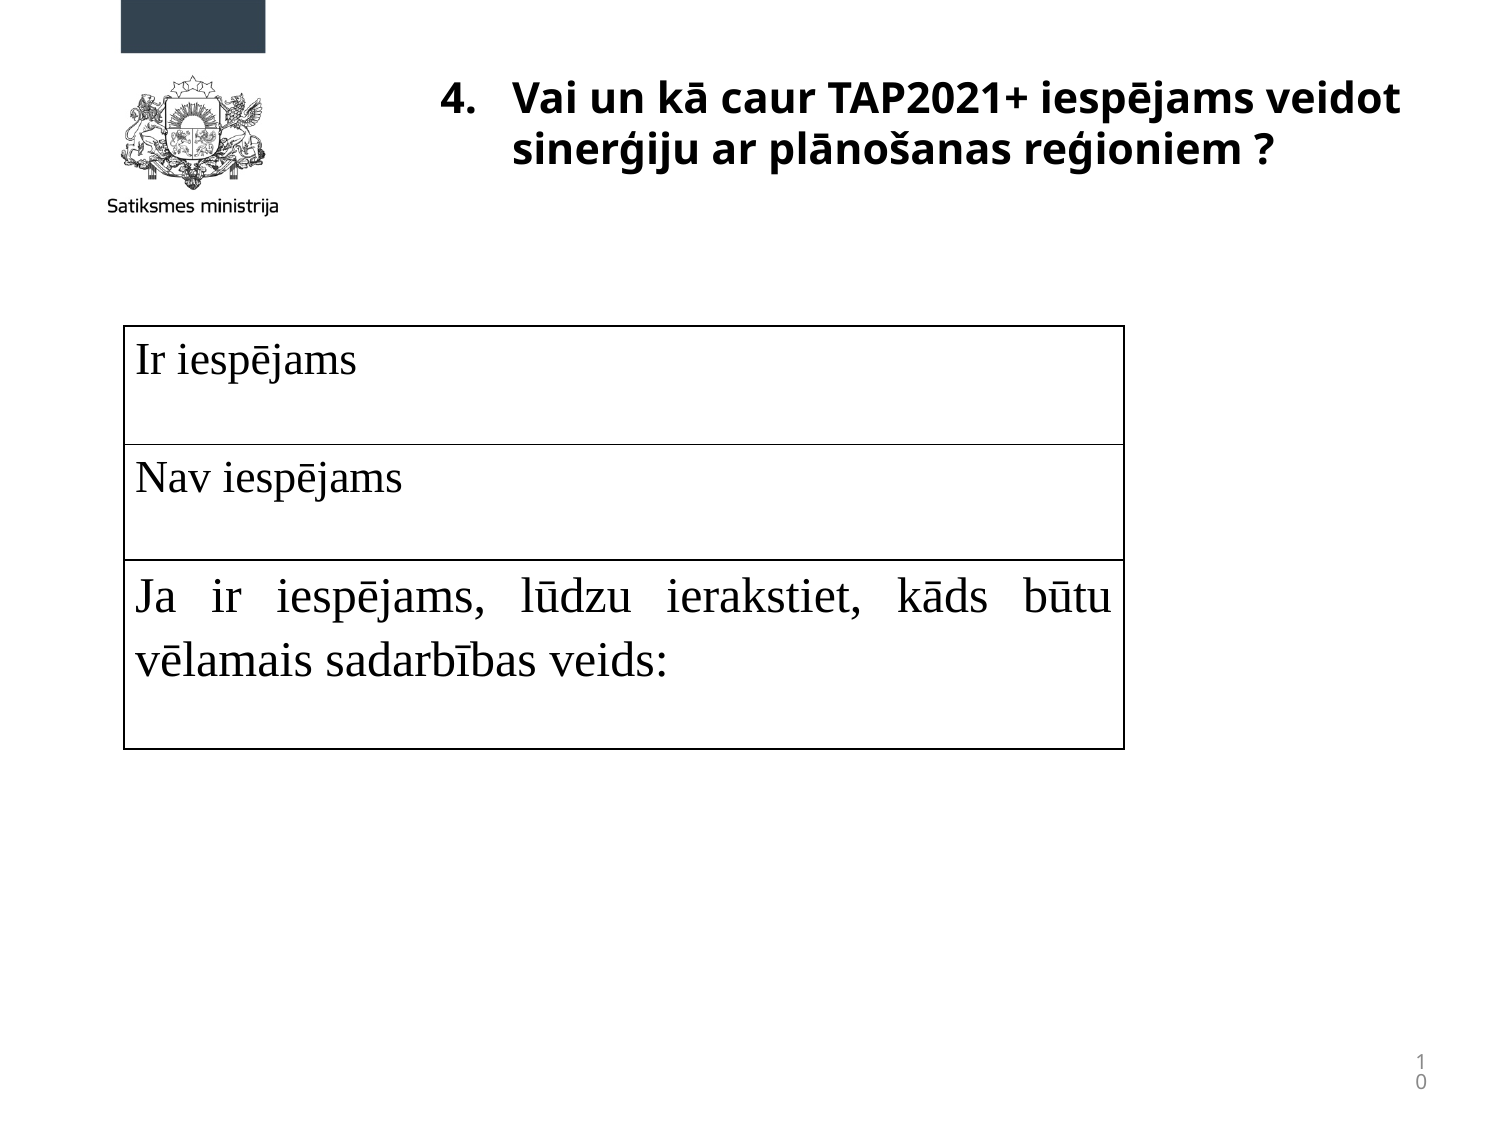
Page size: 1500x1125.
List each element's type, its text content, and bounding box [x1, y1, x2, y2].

table_header Ir iespējams [125, 327, 1123, 444]
table_cell Nav iespējams [125, 445, 1123, 559]
title Vai un kā caur TAP2021+ iespējams veidot sinerģiju ar plānošanas reģioniem ? [425, 62, 1425, 233]
picture [48, 0, 338, 321]
slide_number 10 [1400, 1037, 1450, 1088]
table_cell Ja ir iespējams, lūdzu ierakstiet, kāds būtu vēlamais sadarbības veids: [125, 561, 1123, 748]
